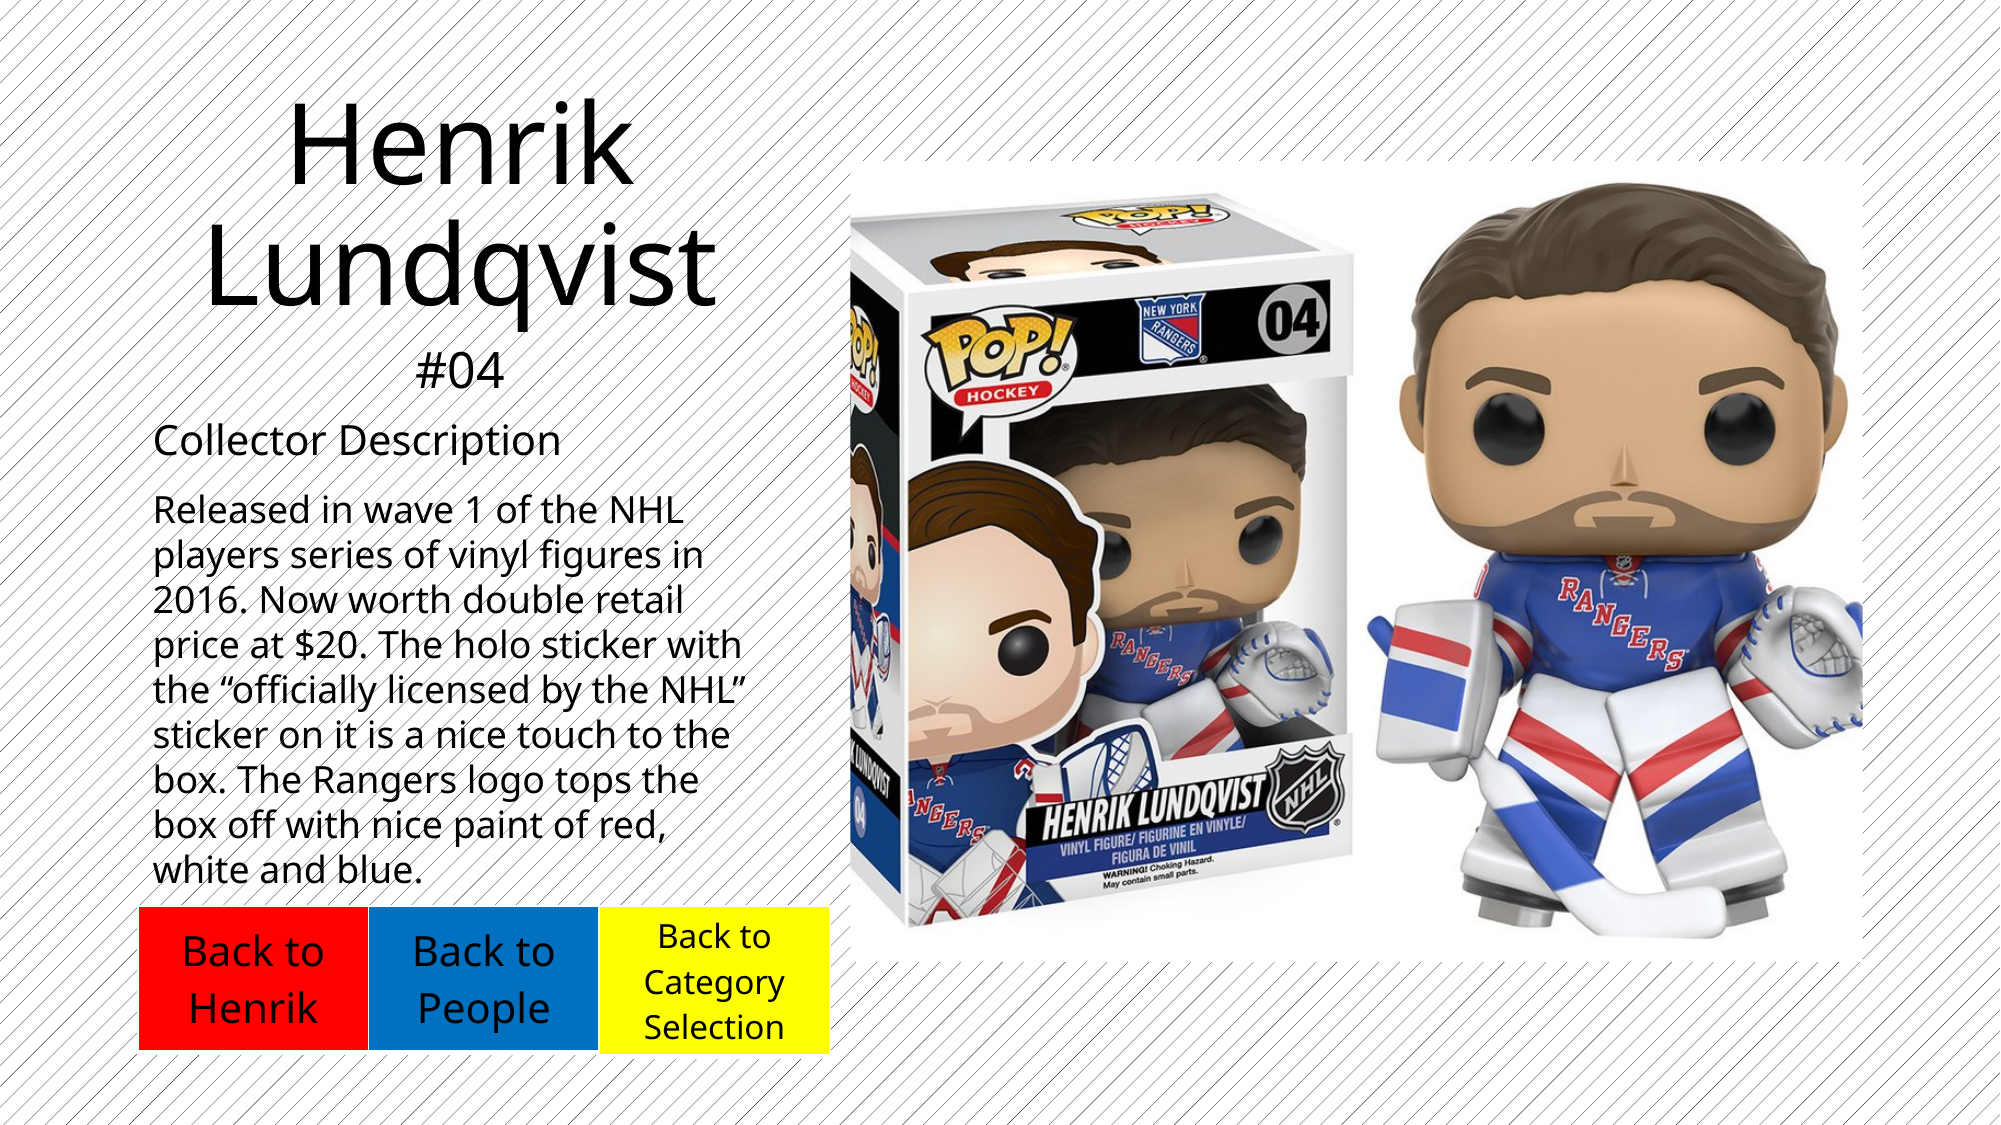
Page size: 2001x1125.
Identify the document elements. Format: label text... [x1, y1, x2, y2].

list #04 Collector Description Released in wave 1 of the NHL players series of vinyl figures in 2016. Now worth double retail price at $20. The holo sticker with the “officially licensed by the NHL” sticker on it is a nice touch to the box. The Rangers logo tops the box off with nice paint of red, white and blue. [137, 337, 783, 905]
picture [137, 905, 830, 1053]
picture [850, 161, 1863, 962]
title Henrik Lundqvist [137, 75, 783, 337]
